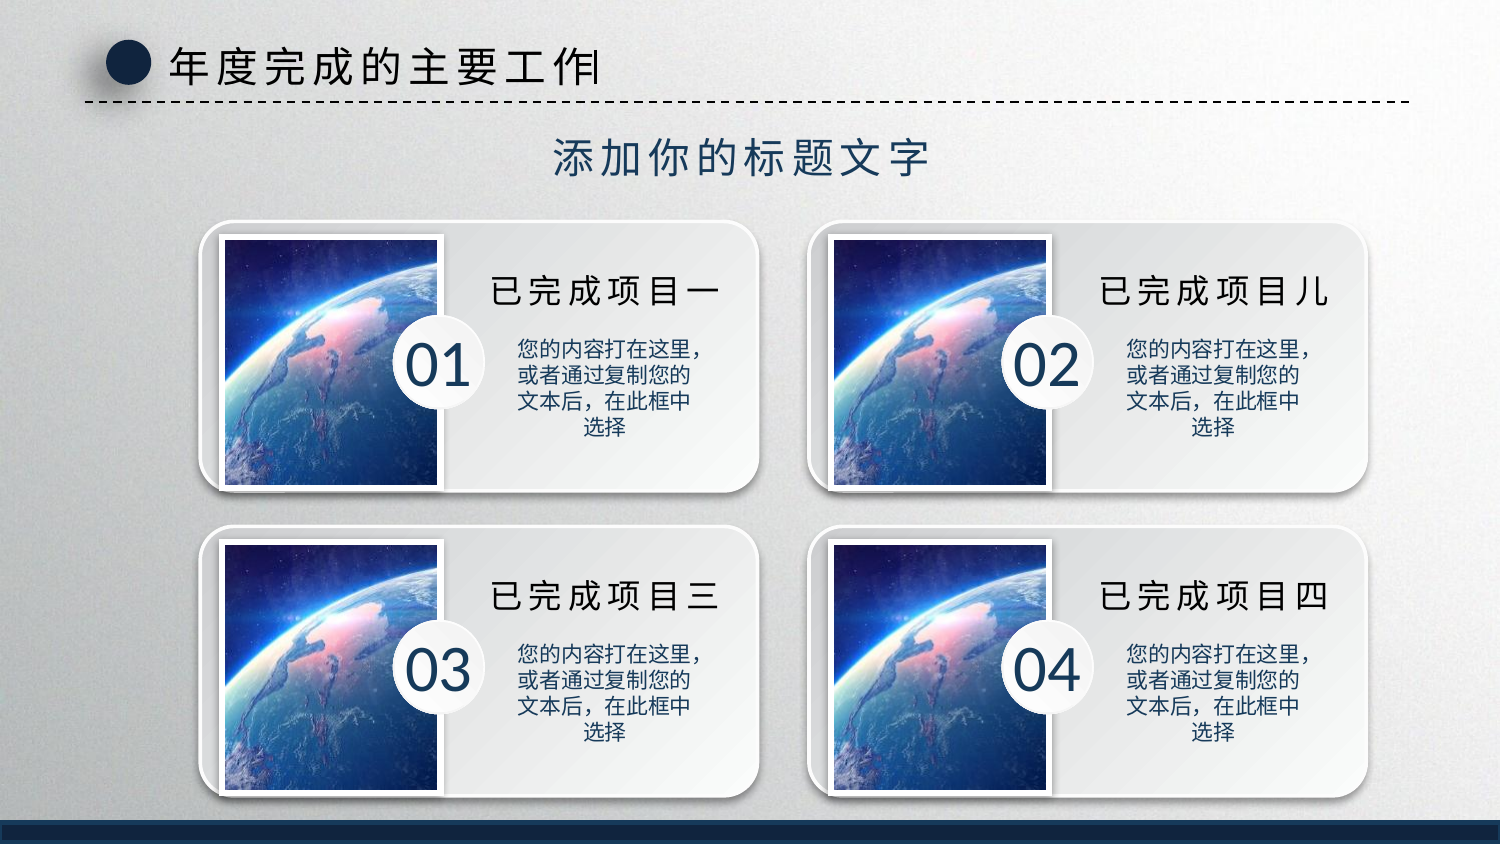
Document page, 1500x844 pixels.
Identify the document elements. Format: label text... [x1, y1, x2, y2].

text_box 添加你的标题文字 [537, 124, 945, 190]
text_box 已完成项目四 [1083, 567, 1344, 623]
text_box [0, 820, 1500, 844]
text_box 您的内容打在这里，或者通过复制您的文本后，在此框中选择 [1103, 327, 1324, 448]
text_box 您的内容打在这里，或者通过复制您的文本后，在此框中选择 [494, 327, 715, 448]
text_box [998, 617, 1098, 715]
text_box [198, 524, 760, 798]
text_box 已完成项目儿 [1083, 262, 1344, 318]
text_box [198, 219, 760, 493]
text_box 已完成项目三 [474, 567, 736, 623]
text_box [998, 312, 1098, 410]
picture [0, 0, 1500, 820]
text_box [806, 219, 1369, 493]
text_box 已完成项目一 [474, 262, 736, 318]
text_box [806, 524, 1369, 798]
text_box 您的内容打在这里，或者通过复制您的文本后，在此框中选择 [1103, 633, 1324, 753]
text_box 您的内容打在这里，或者通过复制您的文本后，在此框中选择 [494, 633, 715, 753]
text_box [389, 312, 489, 410]
text_box 年度完成的主要工作 [154, 33, 610, 99]
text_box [389, 617, 489, 715]
text_box [104, 37, 154, 87]
